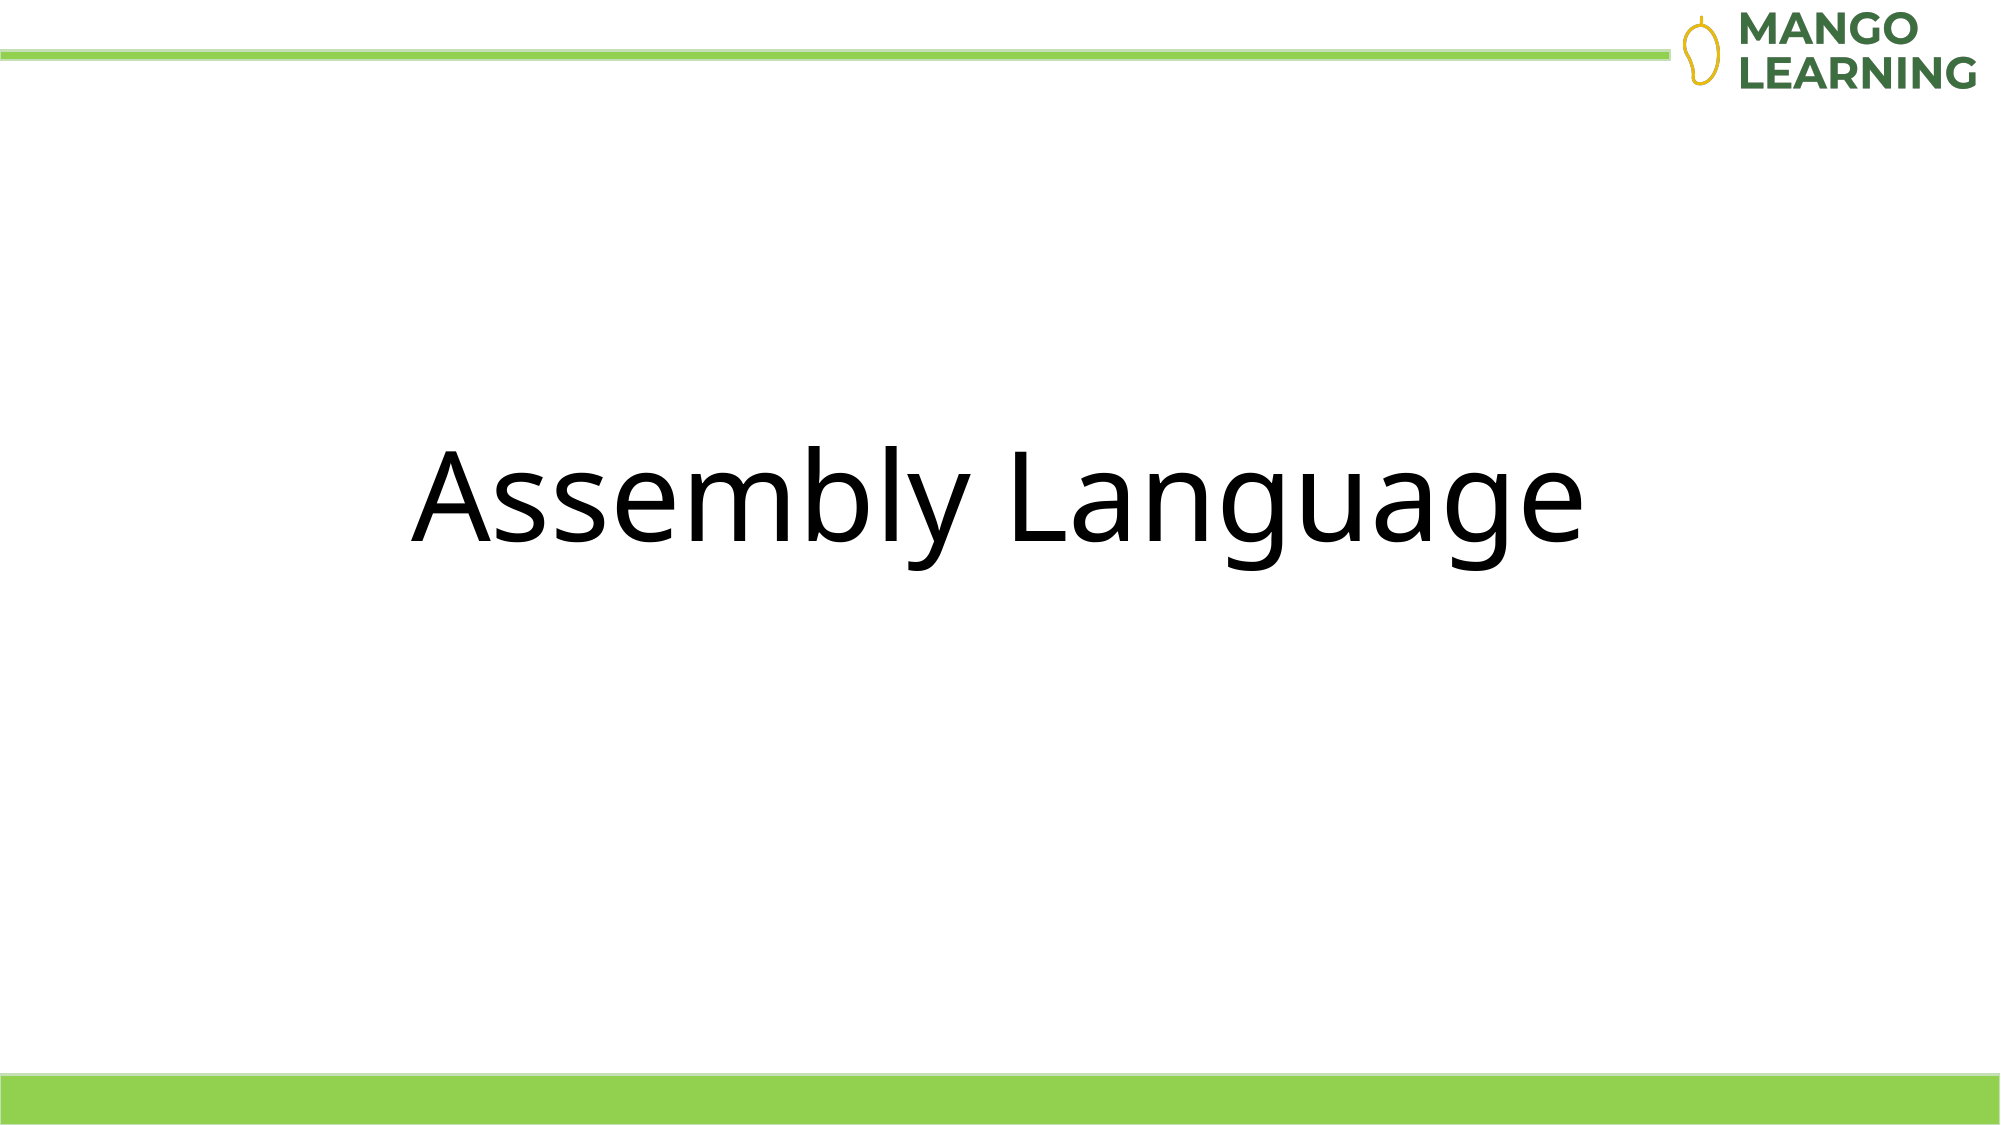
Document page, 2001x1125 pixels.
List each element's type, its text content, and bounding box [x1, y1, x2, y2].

title Assembly Language [249, 184, 1750, 576]
picture [1683, 12, 1976, 89]
